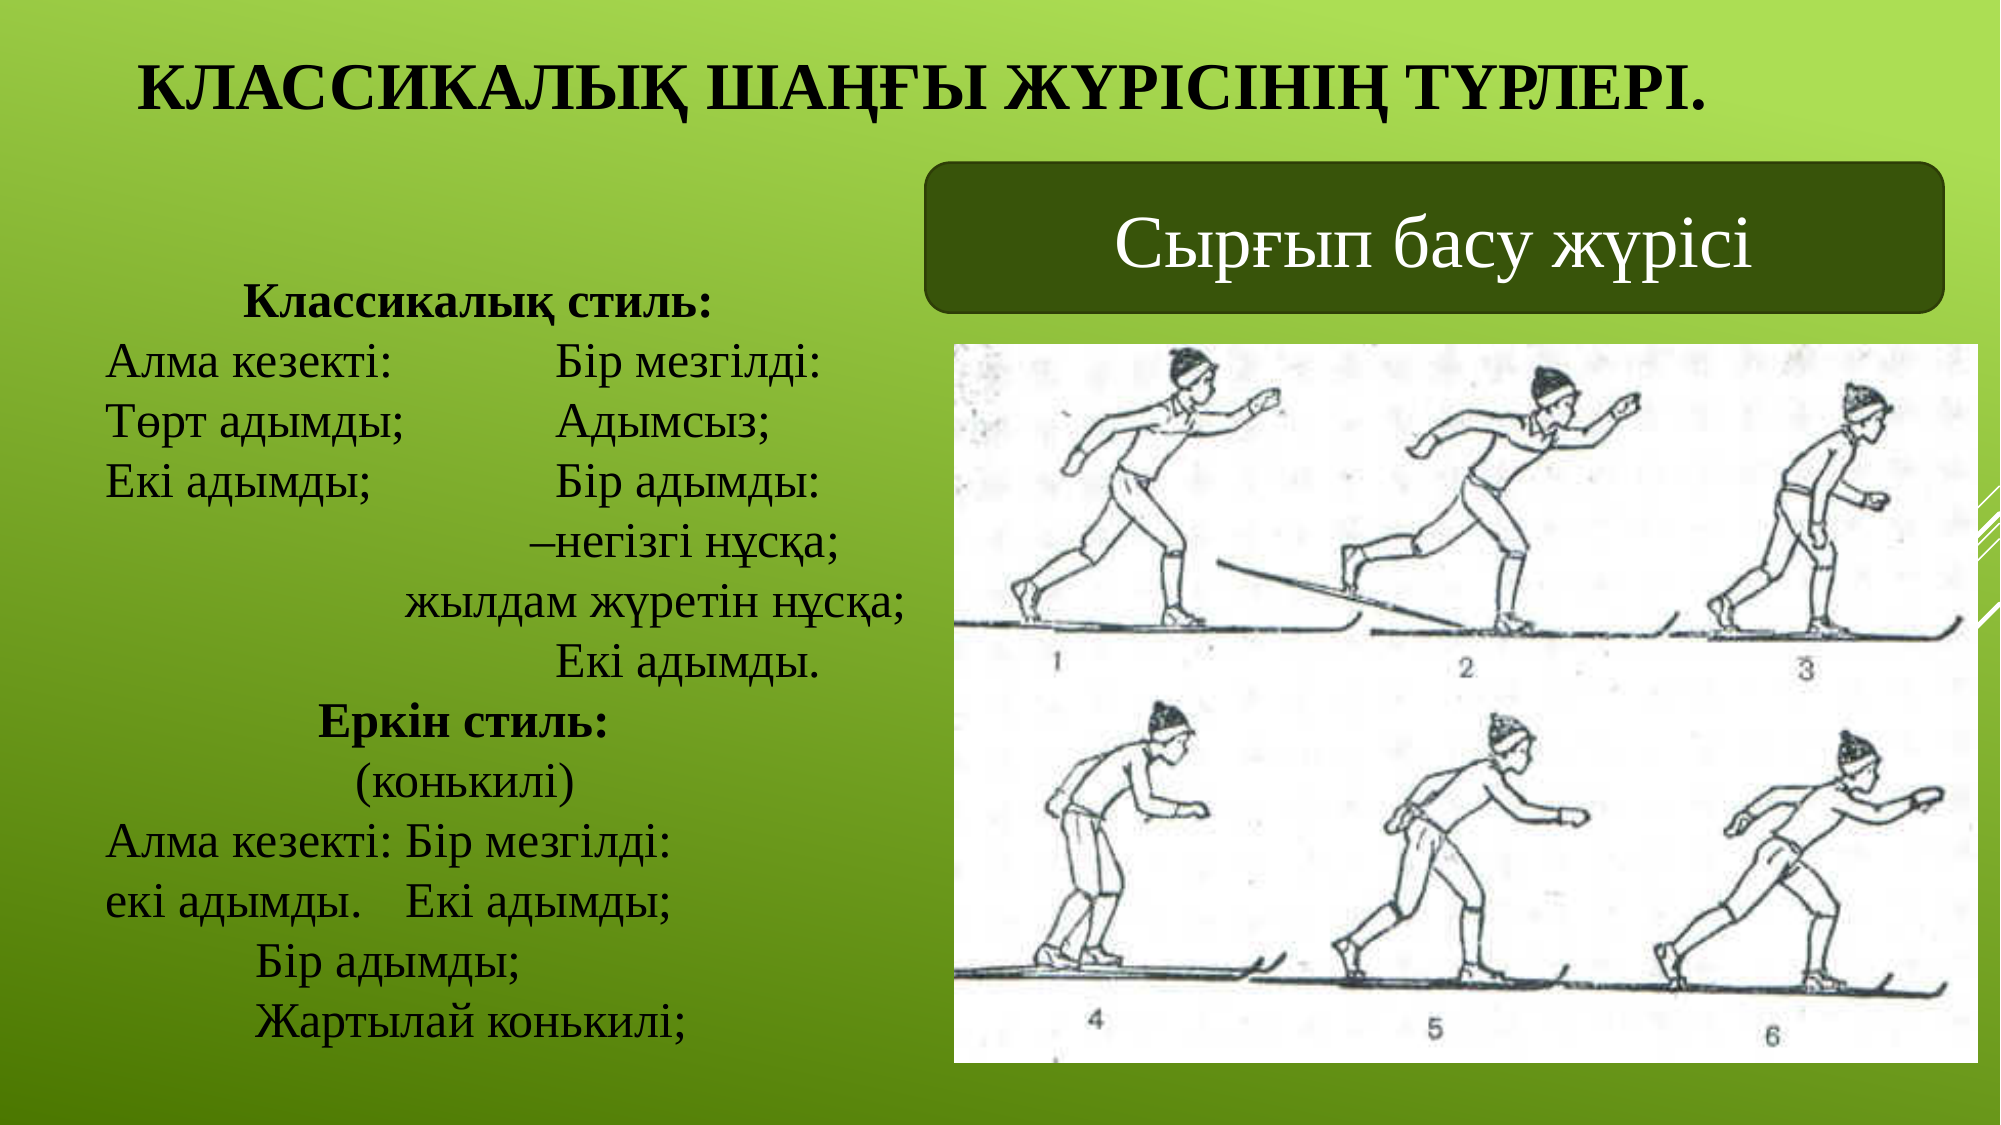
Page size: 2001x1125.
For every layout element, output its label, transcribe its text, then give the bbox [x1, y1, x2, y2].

picture [954, 344, 1978, 1063]
text_box Сырғып басу жүрісі [924, 161, 1945, 314]
text_box Классикалық стиль: Алма кезекті: Бір мезгілді: Төрт адымды; Адымсыз; Екі адымды; Бір адымды: –негізгі нұсқа; жылдам жүретін нұсқа; Екі адымды. Еркін стиль: (конькилі) Алма кезекті: Бір мезгілді: екі адымды. Екі адымды; Бір адымды; Жартылай конькилі; [90, 259, 926, 1055]
title Классикалық шаңғы жүрісінің түрлері. [122, 0, 1978, 165]
